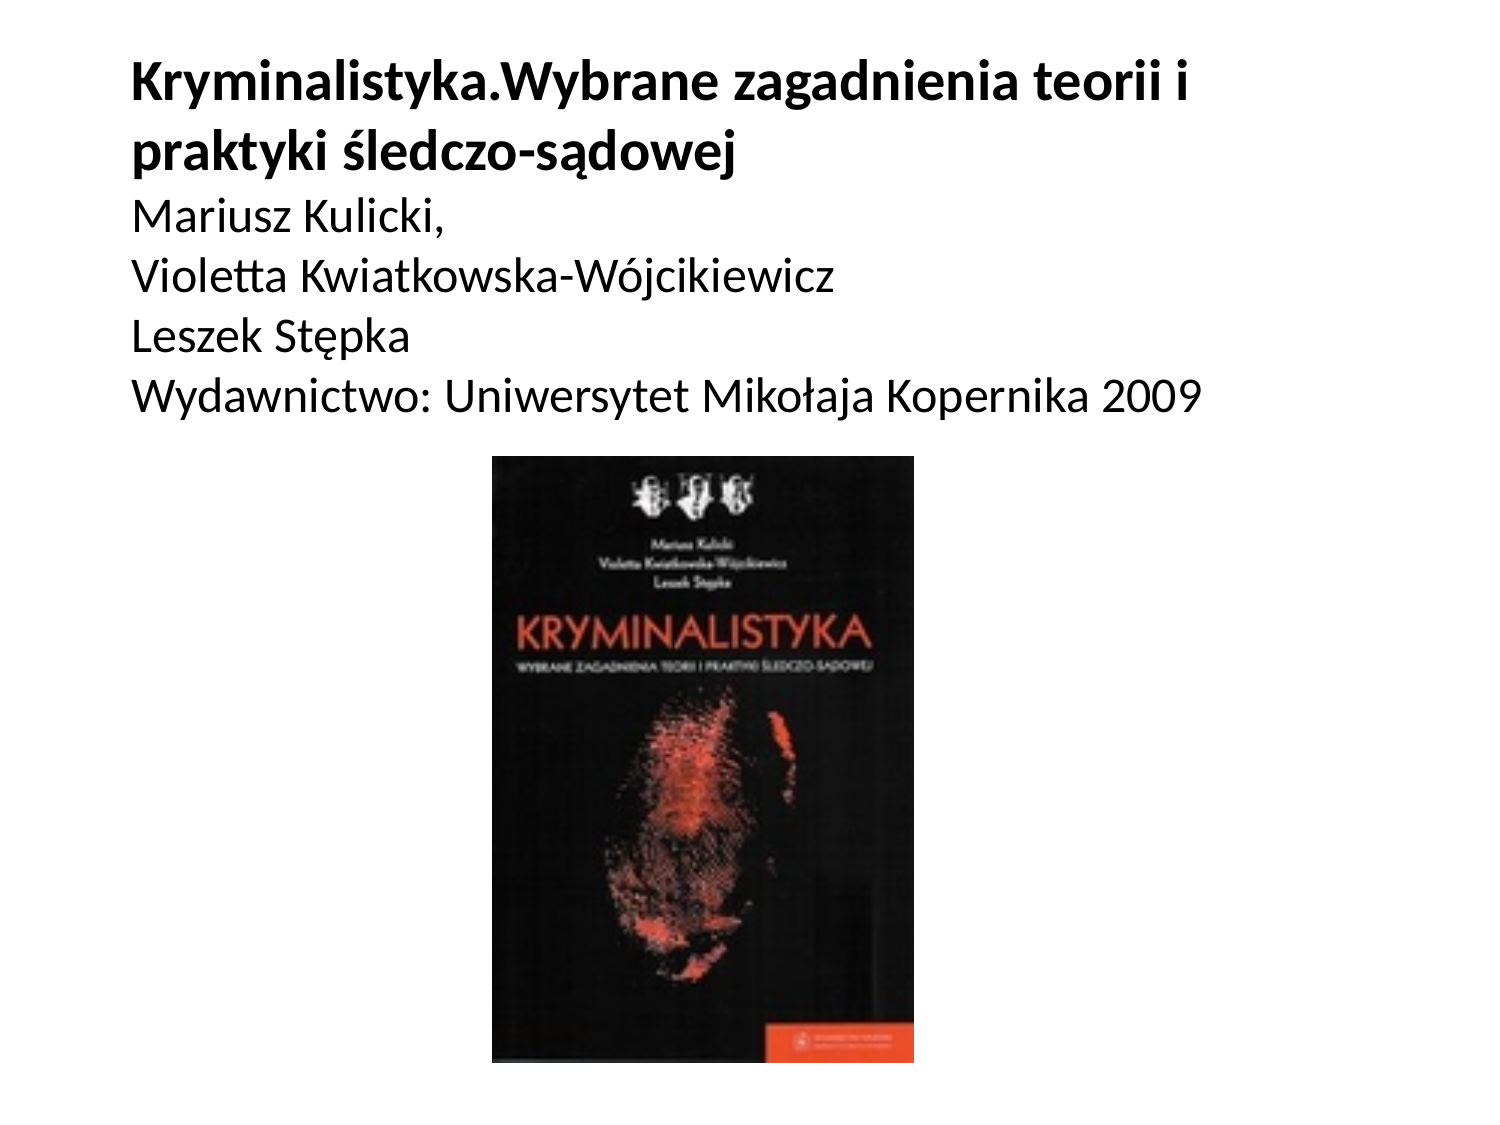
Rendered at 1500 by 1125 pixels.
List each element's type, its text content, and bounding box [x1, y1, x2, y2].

picture [491, 456, 915, 1063]
text_box Kryminalistyka.Wybrane zagadnienia teorii i praktyki śledczo-sądowej Mariusz Kulicki, Violetta Kwiatkowska-Wójcikiewicz Leszek Stępka Wydawnictwo: Uniwersytet Mikołaja Kopernika 2009 [117, 35, 1383, 1125]
